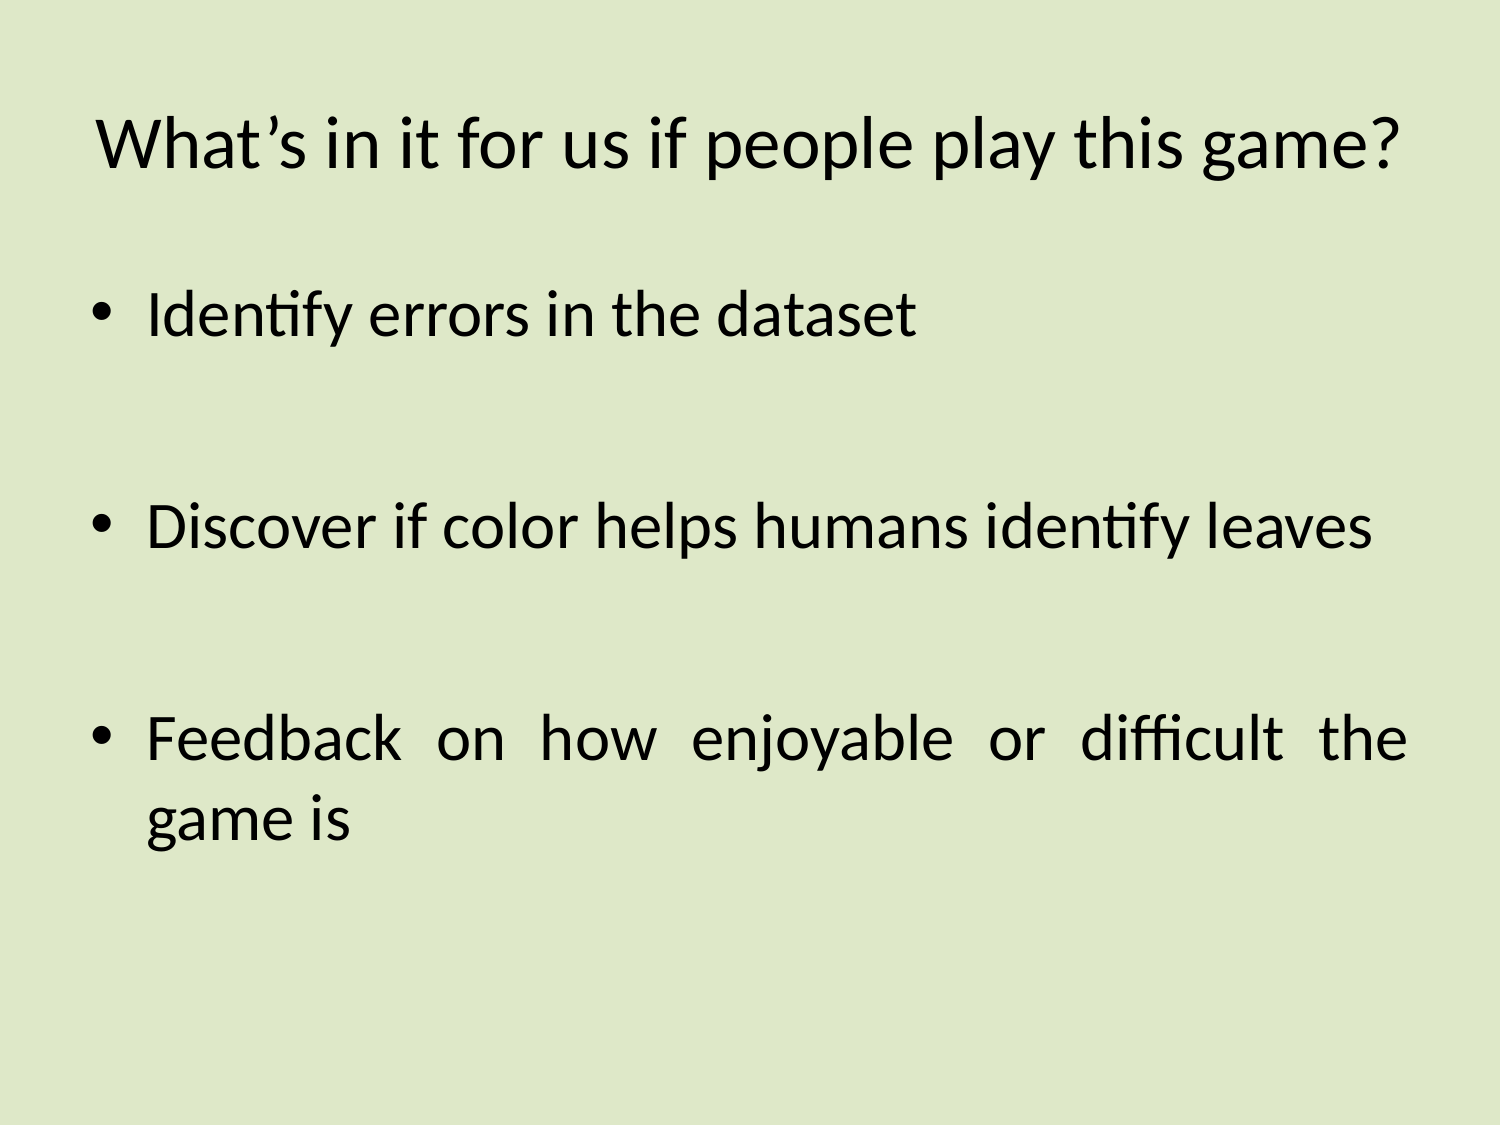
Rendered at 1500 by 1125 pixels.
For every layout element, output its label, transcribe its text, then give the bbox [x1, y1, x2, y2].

list Identify errors in the dataset Discover if color helps humans identify leaves Feedback on how enjoyable or difficult the game is [75, 262, 1425, 1005]
title What’s in it for us if people play this game? [12, 45, 1488, 233]
